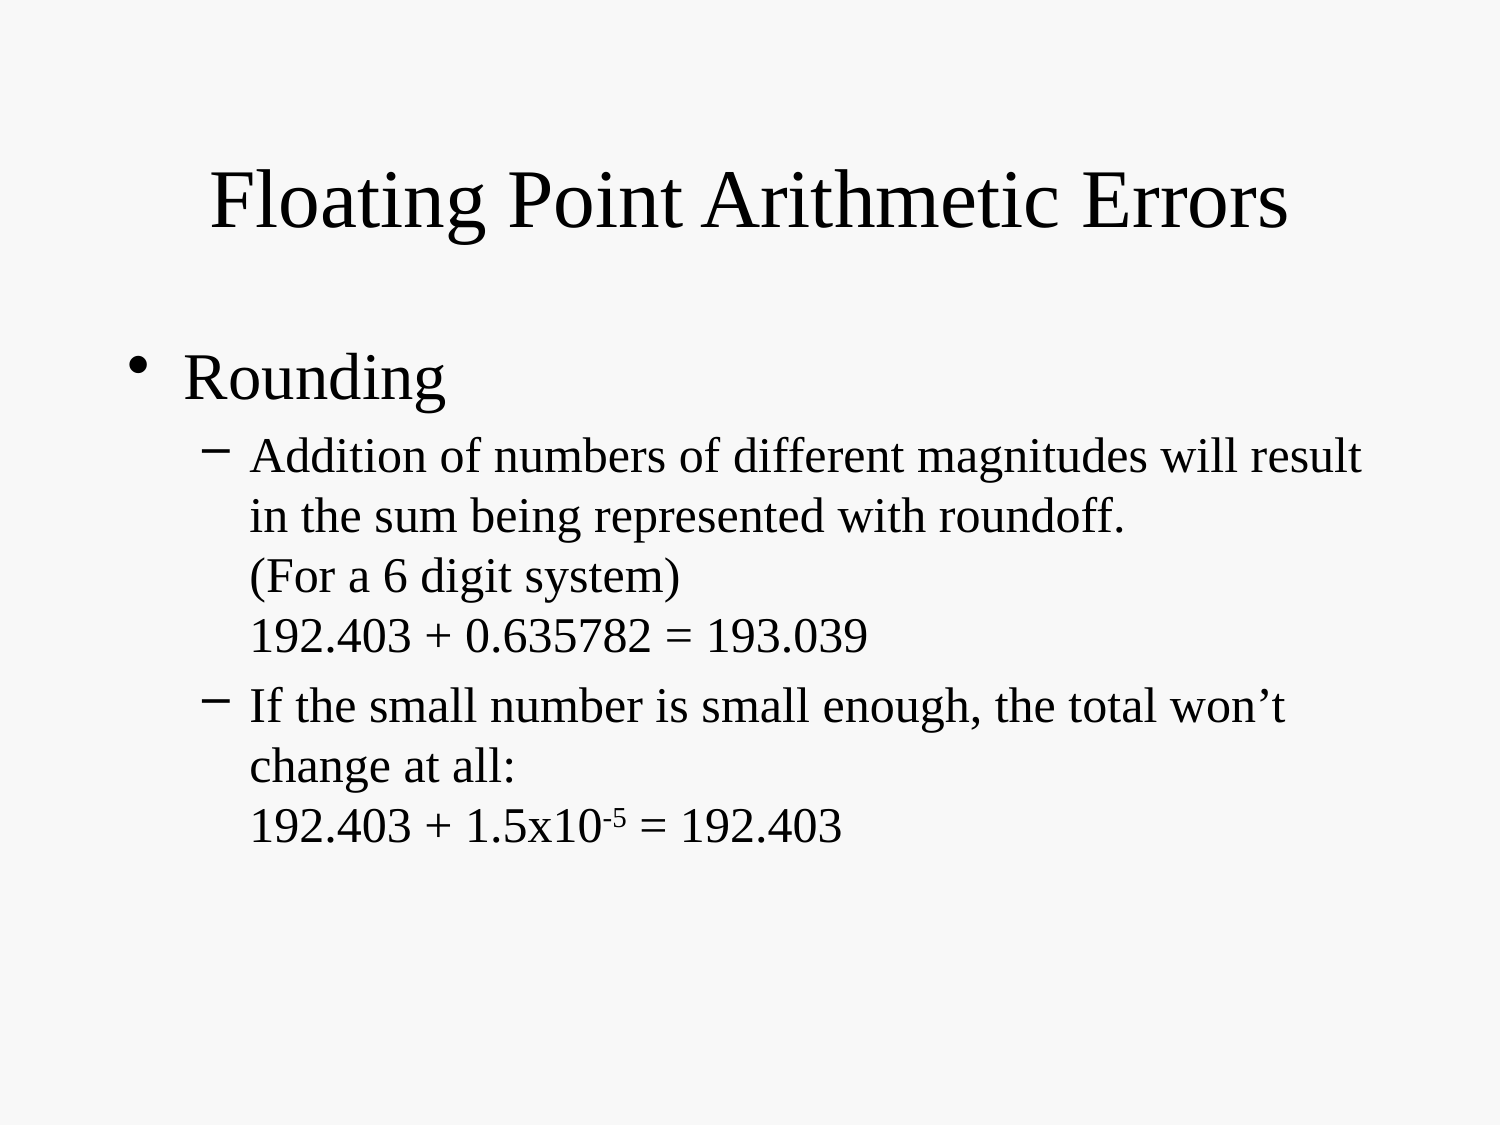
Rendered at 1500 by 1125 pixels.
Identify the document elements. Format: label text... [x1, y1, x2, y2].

title Floating Point Arithmetic Errors [112, 99, 1388, 288]
list Rounding Addition of numbers of different magnitudes will result in the sum being represented with roundoff. (For a 6 digit system) 192.403 + 0.635782 = 193.039 If the small number is small enough, the total won’t change at all: 192.403 + 1.5x10-5 = 192.403 [112, 324, 1388, 1051]
